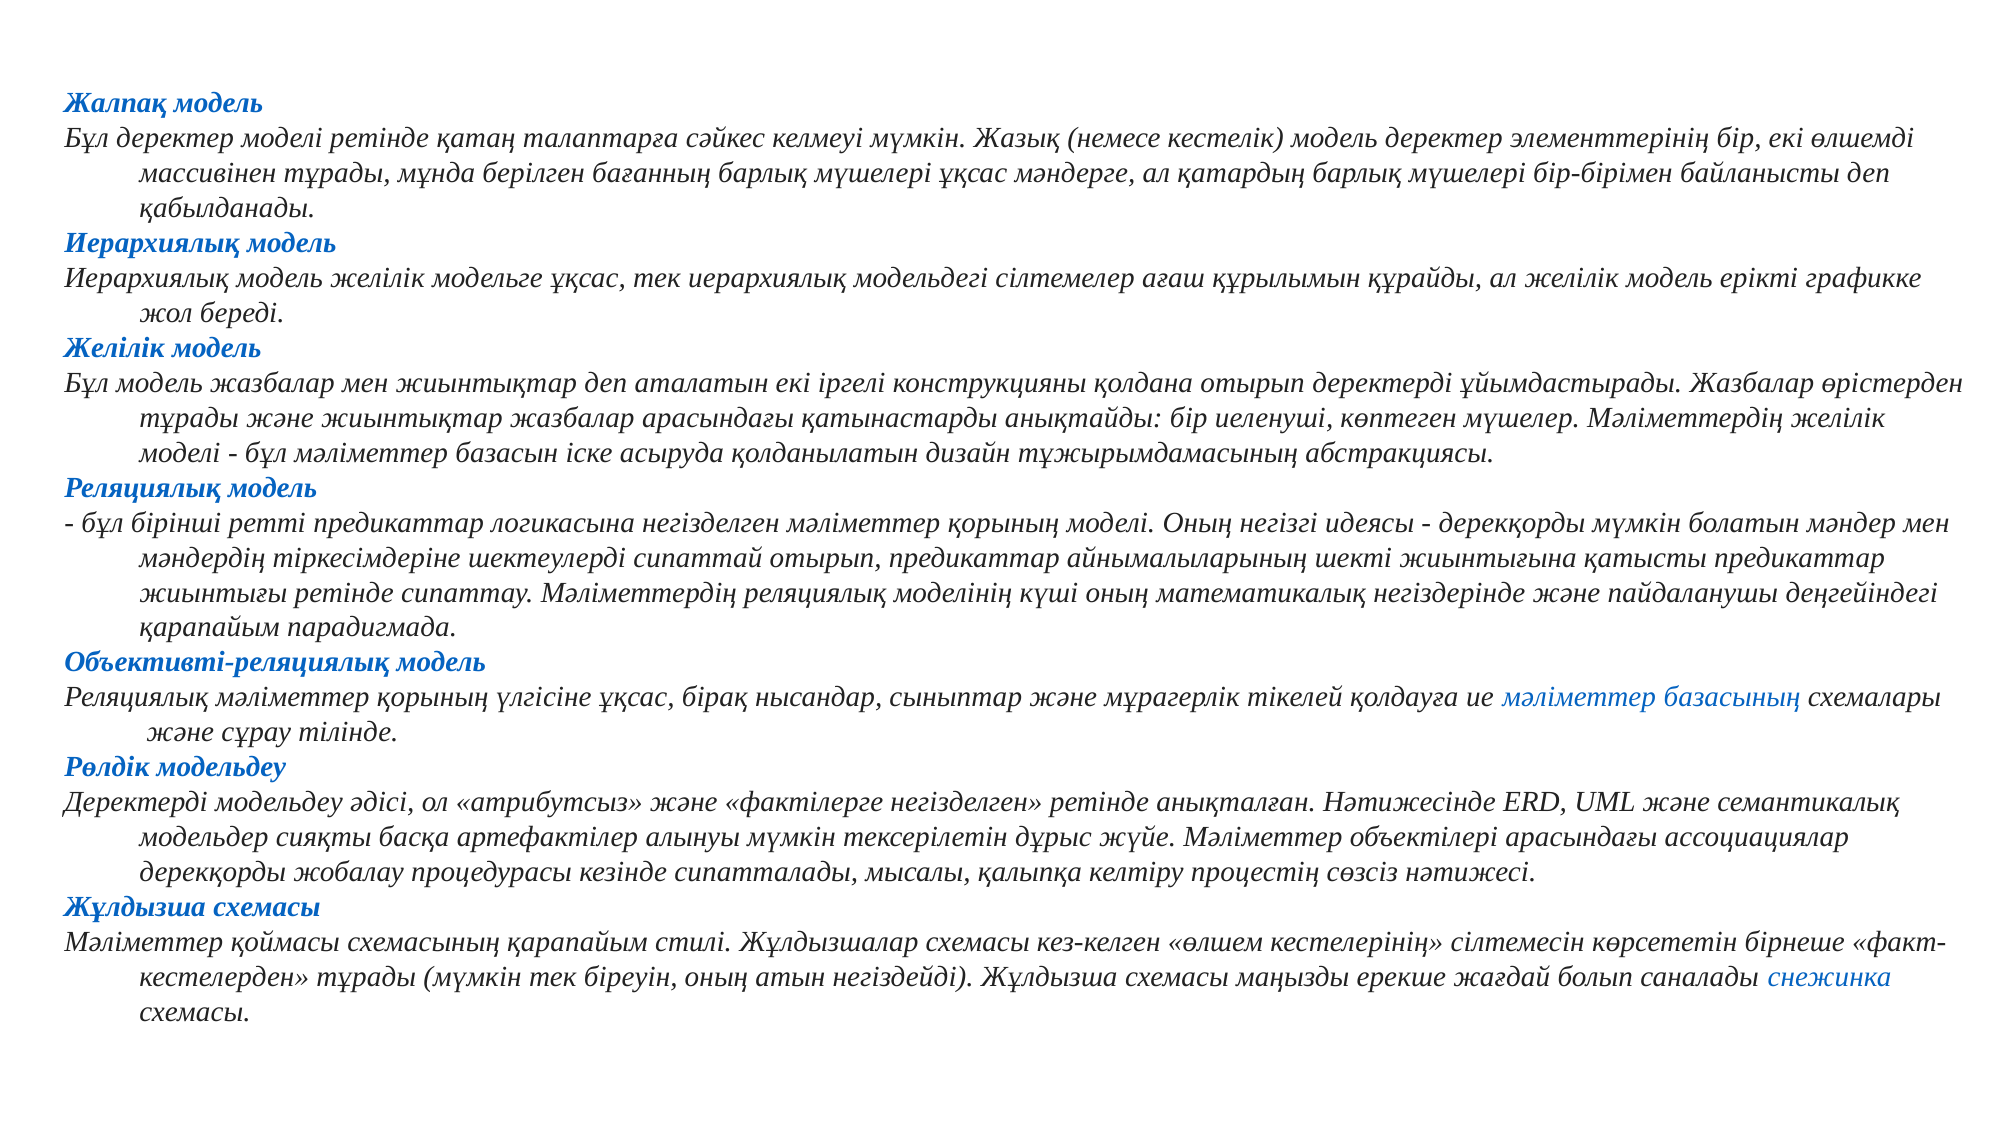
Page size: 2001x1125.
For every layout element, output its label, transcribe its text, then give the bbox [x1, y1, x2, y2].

list Жалпақ модель Бұл деректер моделі ретінде қатаң талаптарға сәйкес келмеуі мүмкін. Жазық (немесе кестелік) модель деректер элементтерінің бір, екі өлшемді массивінен тұрады, мұнда берілген бағанның барлық мүшелері ұқсас мәндерге, ал қатардың барлық мүшелері бір-бірімен байланысты деп қабылданады. Иерархиялық модель Иерархиялық модель желілік модельге ұқсас, тек иерархиялық модельдегі сілтемелер ағаш құрылымын құрайды, ал желілік модель ерікті графикке жол береді. Желілік модель Бұл модель жазбалар мен жиынтықтар деп аталатын екі іргелі конструкцияны қолдана отырып деректерді ұйымдастырады. Жазбалар өрістерден тұрады және жиынтықтар жазбалар арасындағы қатынастарды анықтайды: бір иеленуші, көптеген мүшелер. Мәліметтердің желілік моделі - бұл мәліметтер базасын іске асыруда қолданылатын дизайн тұжырымдамасының абстракциясы. Реляциялық модель - бұл бірінші ретті предикаттар логикасына негізделген мәліметтер қорының моделі. Оның негізгі идеясы - дерекқорды мүмкін болатын мәндер мен мәндердің тіркесімдеріне шектеулерді сипаттай отырып, предикаттар айнымалыларының шекті жиынтығына қатысты предикаттар жиынтығы ретінде сипаттау. Мәліметтердің реляциялық моделінің күші оның математикалық негіздерінде және пайдаланушы деңгейіндегі қарапайым парадигмада. Объективті-реляциялық модель Реляциялық мәліметтер қорының үлгісіне ұқсас, бірақ нысандар, сыныптар және мұрагерлік тікелей қолдауға ие мәліметтер базасының схемалары және сұрау тілінде. Рөлдік модельдеу Деректерді модельдеу әдісі, ол «атрибутсыз» және «фактілерге негізделген» ретінде анықталған. Нәтижесінде ERD, UML және семантикалық модельдер сияқты басқа артефактілер алынуы мүмкін тексерілетін дұрыс жүйе. Мәліметтер объектілері арасындағы ассоциациялар дерекқорды жобалау процедурасы кезінде сипатталады, мысалы, қалыпқа келтіру процестің сөзсіз нәтижесі. Жұлдызша схемасы Мәліметтер қоймасы схемасының қарапайым стилі. Жұлдызшалар схемасы кез-келген «өлшем кестелерінің» сілтемесін көрсететін бірнеше «факт-кестелерден» тұрады (мүмкін тек біреуін, оның атын негіздейді). Жұлдызша схемасы маңызды ерекше жағдай болып саналады снежинка схемасы. [22, 40, 1966, 1065]
